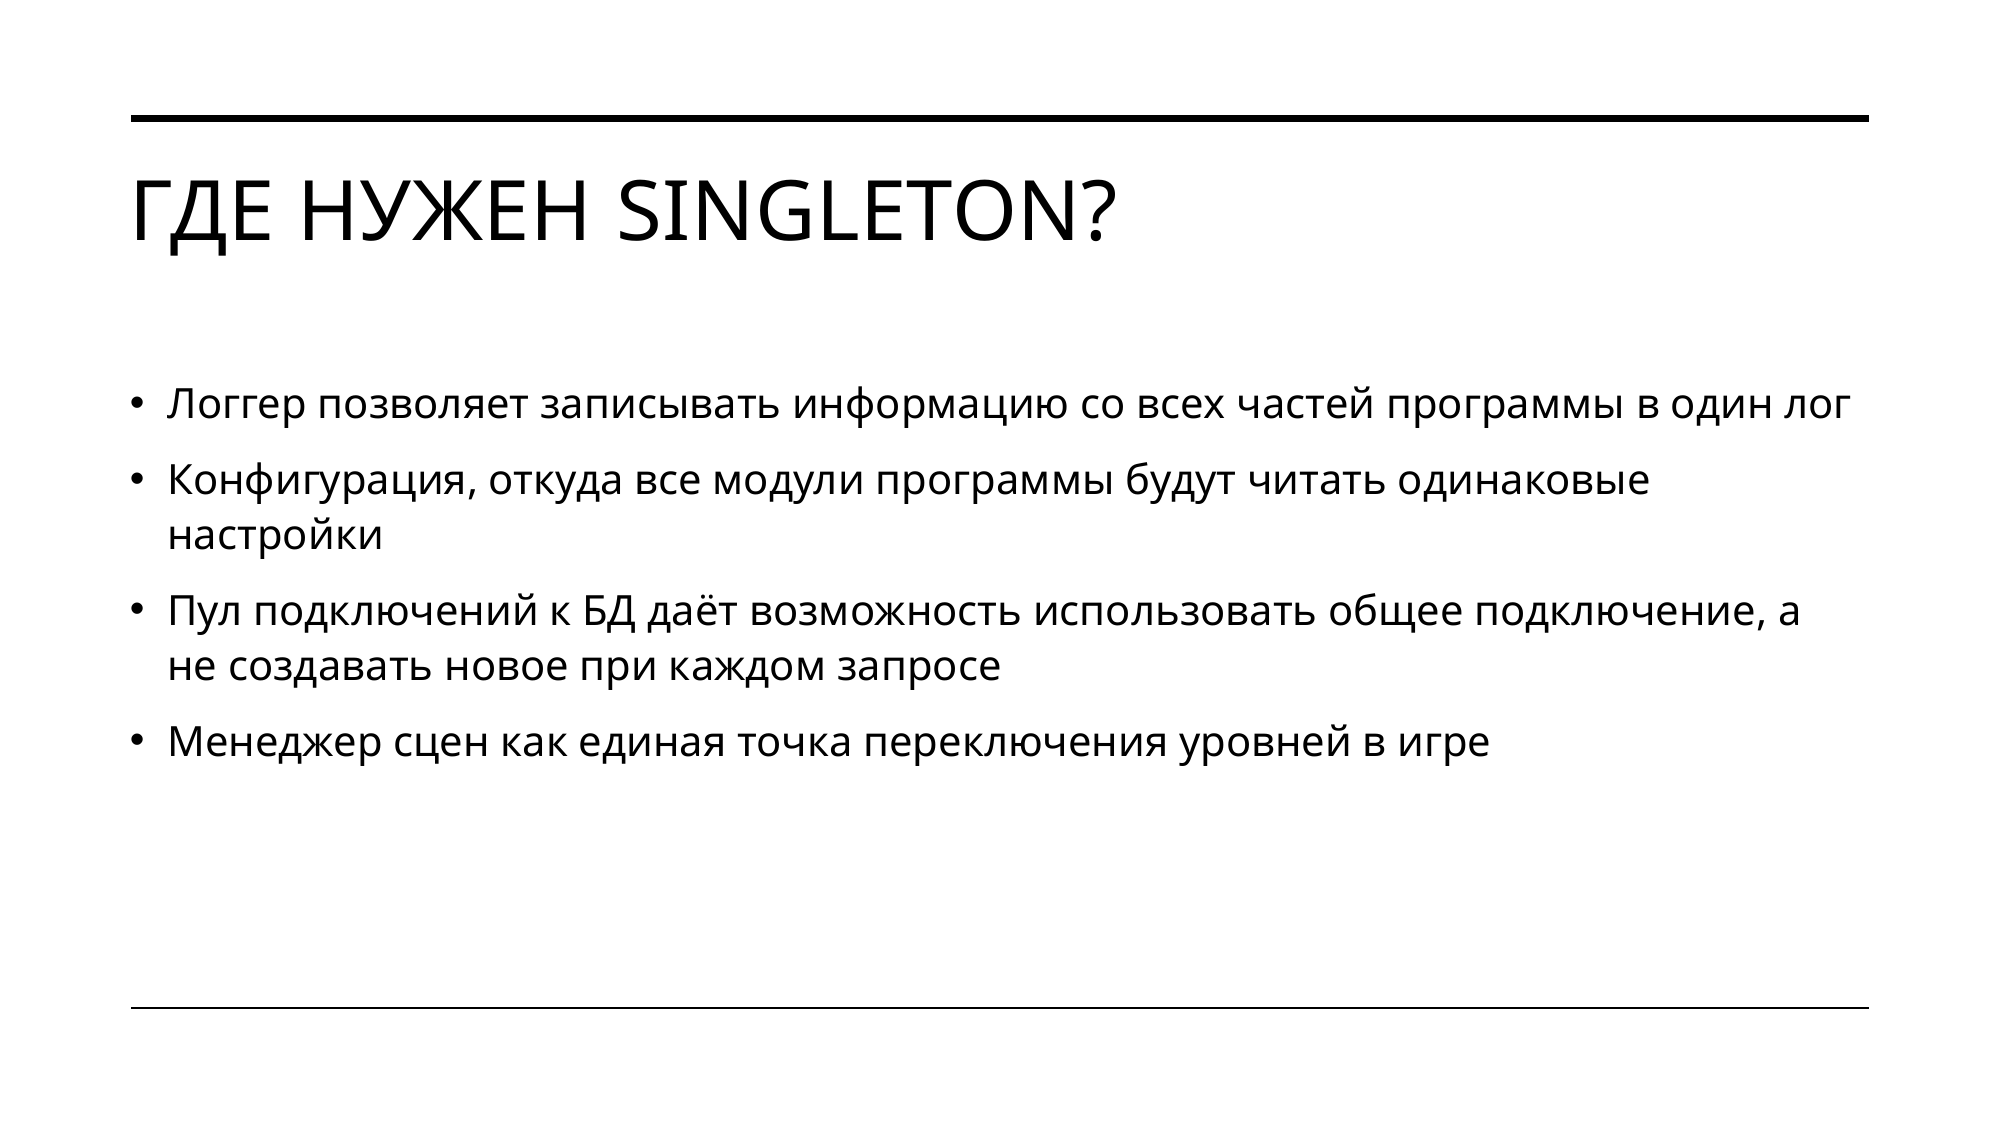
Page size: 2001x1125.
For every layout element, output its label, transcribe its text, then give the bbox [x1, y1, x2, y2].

title Где нужен Singleton? [114, 149, 1869, 364]
list Логгер позволяет записывать информацию со всех частей программы в один лог Конфигурация, откуда все модули программы будут читать одинаковые настройки Пул подключений к БД даёт возможность использовать общее подключение, а не создавать новое при каждом запросе Менеджер сцен как единая точка переключения уровней в игре [114, 364, 1869, 978]
